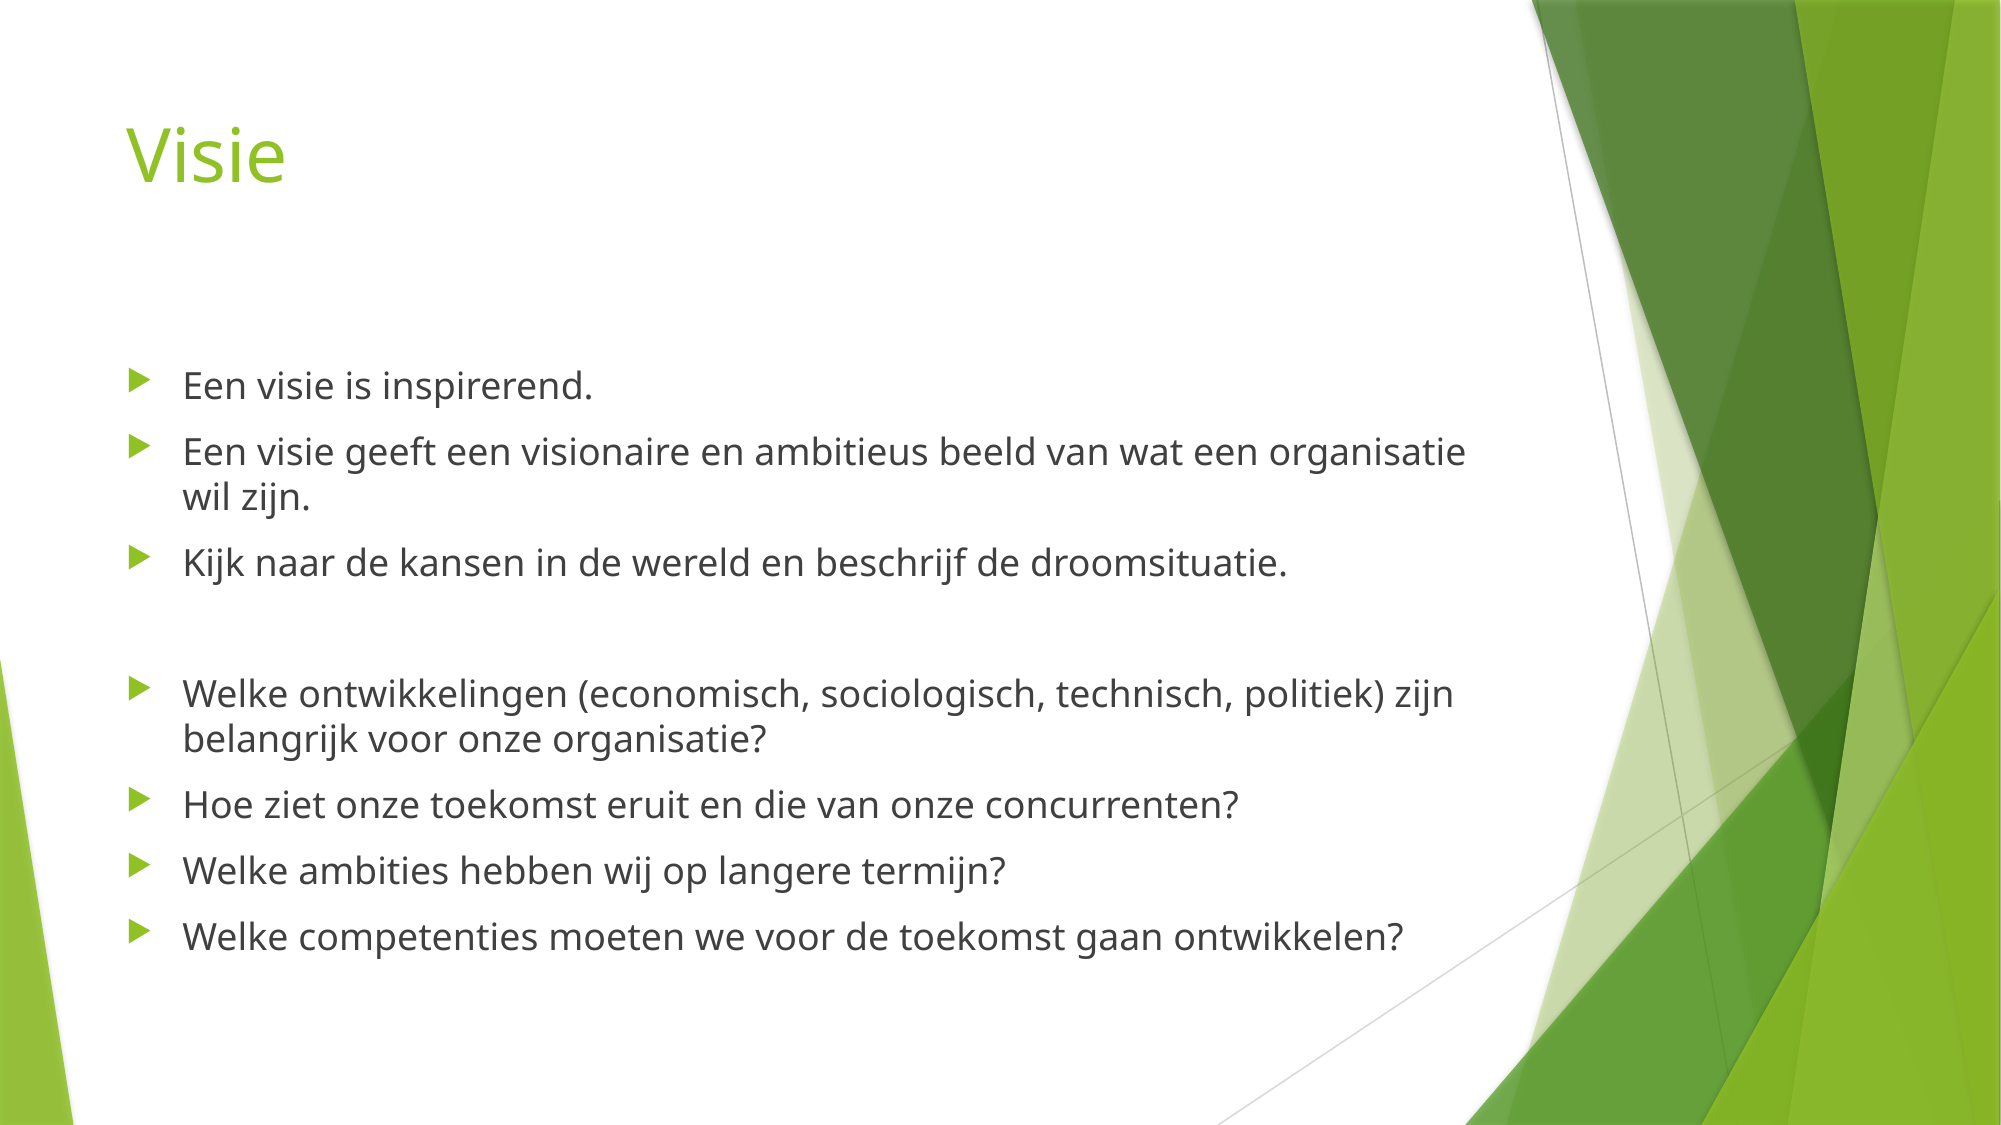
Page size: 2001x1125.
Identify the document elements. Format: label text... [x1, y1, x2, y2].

list Een visie is inspirerend. Een visie geeft een visionaire en ambitieus beeld van wat een organisatie wil zijn. Kijk naar de kansen in de wereld en beschrijf de droomsituatie. Welke ontwikkelingen (economisch, sociologisch, technisch, politiek) zijn belangrijk voor onze organisatie? Hoe ziet onze toekomst eruit en die van onze concurrenten? Welke ambities hebben wij op langere termijn? Welke competenties moeten we voor de toekomst gaan ontwikkelen? [111, 354, 1522, 992]
title Visie [111, 99, 1522, 317]
